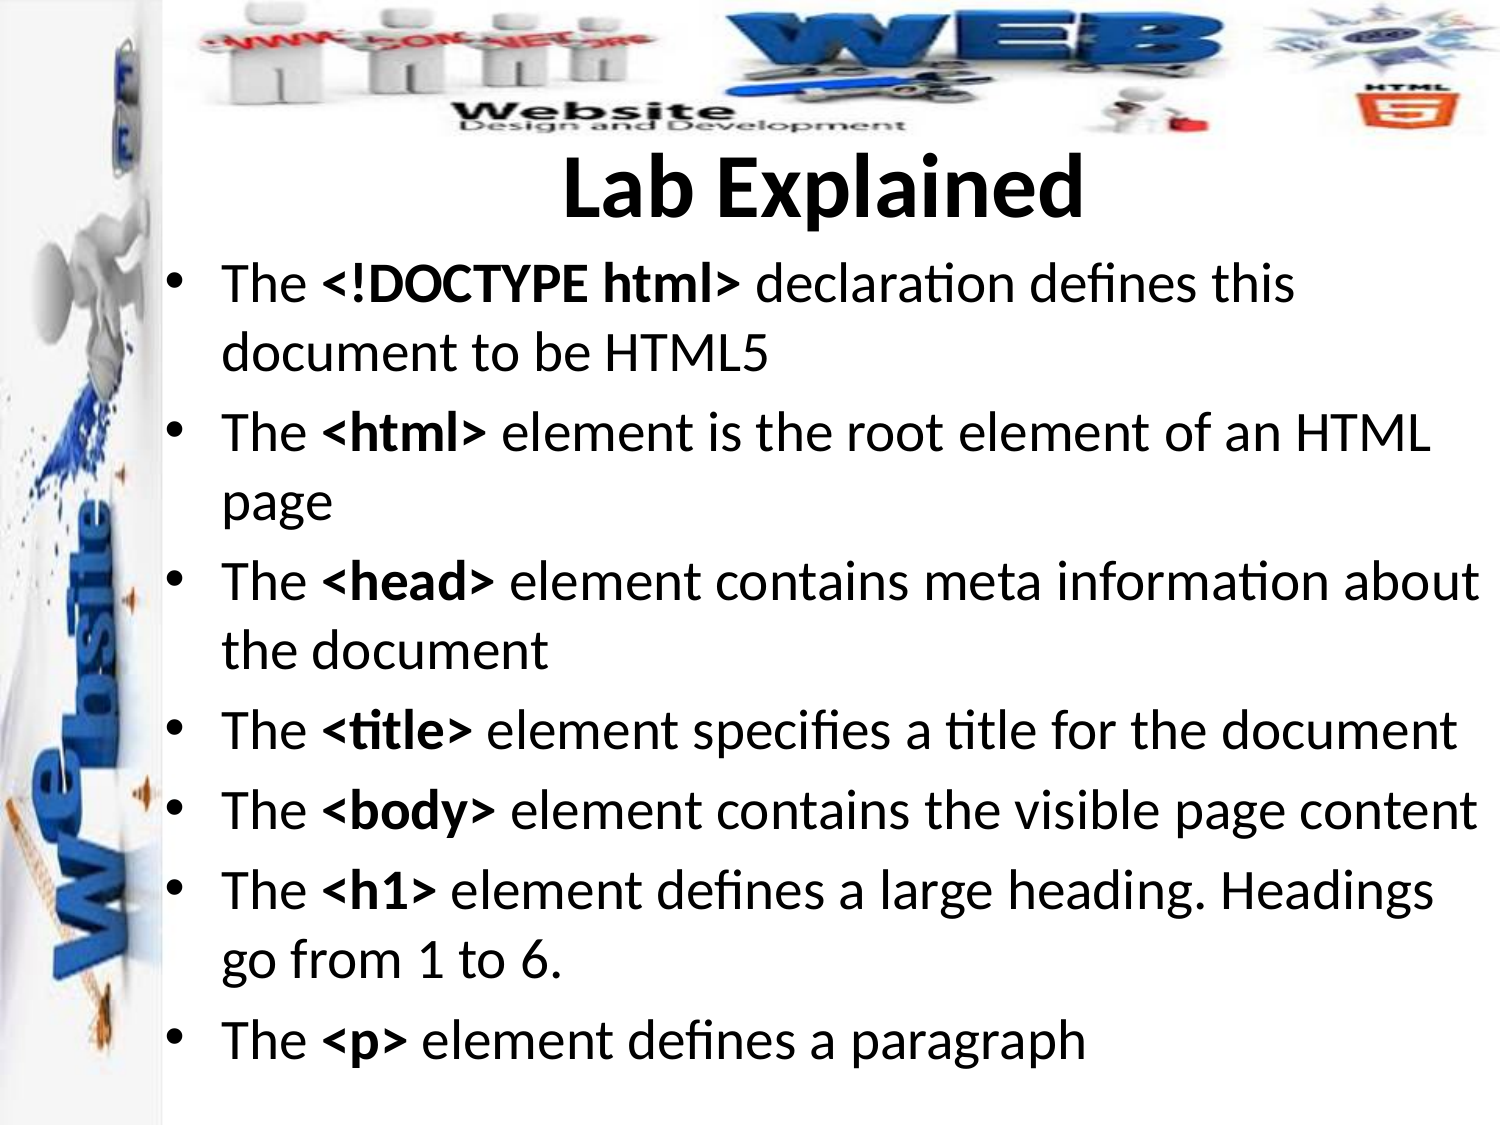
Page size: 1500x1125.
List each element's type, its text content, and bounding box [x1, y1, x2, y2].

list The <!DOCTYPE html> declaration defines this document to be HTML5 The <html> element is the root element of an HTML page The <head> element contains meta information about the document The <title> element specifies a title for the document The <body> element contains the visible page content The <h1> element defines a large heading. Headings go from 1 to 6. The <p> element defines a paragraph [149, 237, 1500, 1122]
picture [0, 0, 1500, 1125]
title Lab Explained [150, 87, 1500, 237]
